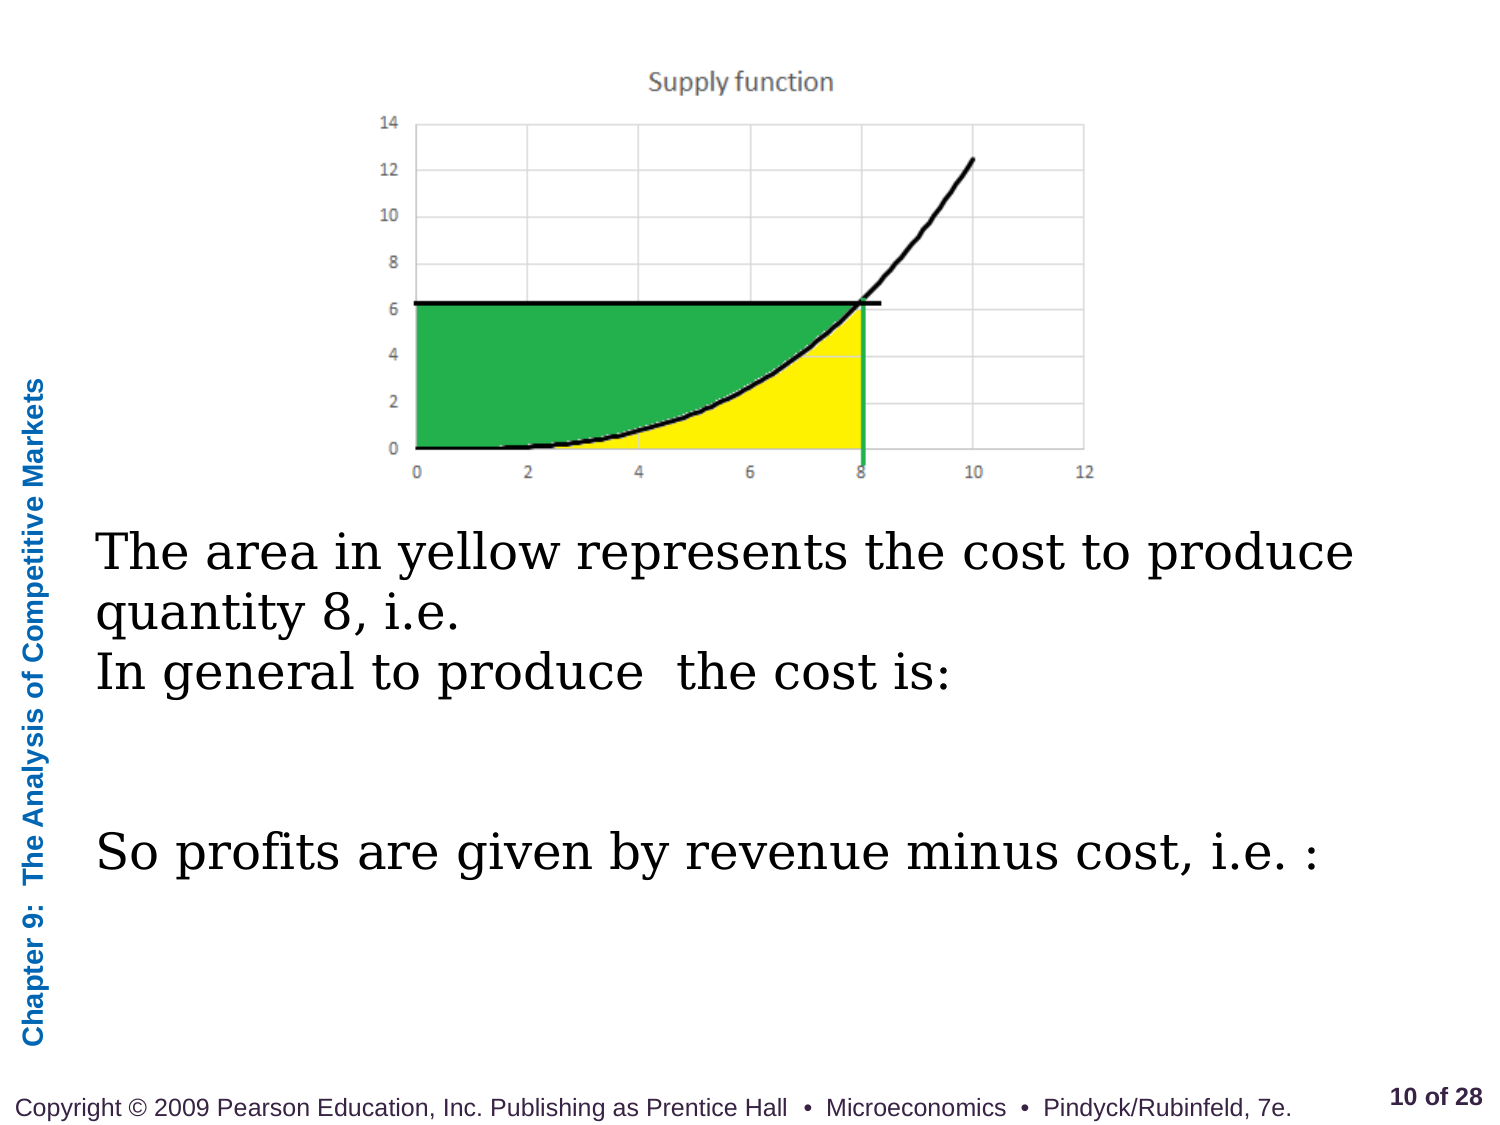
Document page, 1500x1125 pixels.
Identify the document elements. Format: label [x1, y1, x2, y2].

picture [374, 49, 1113, 494]
